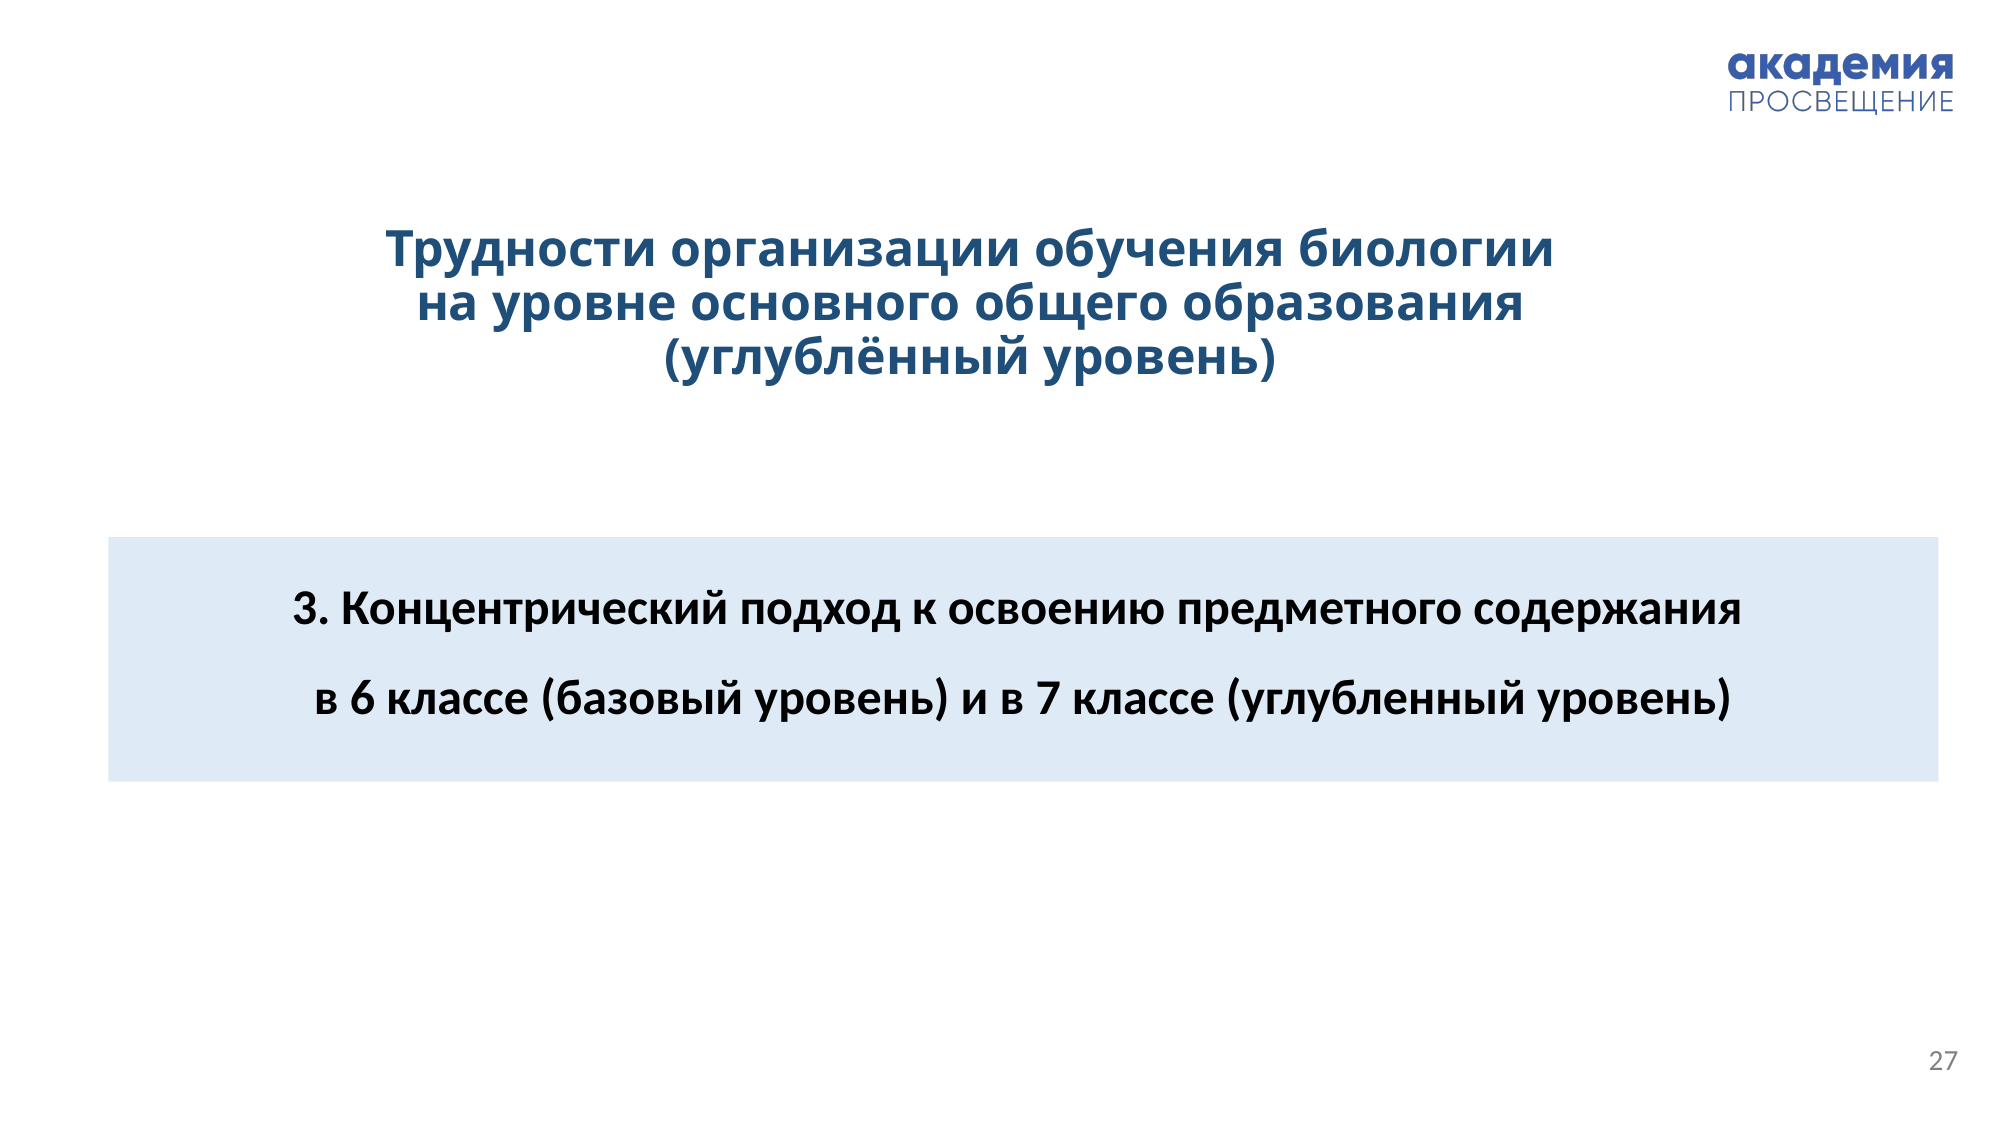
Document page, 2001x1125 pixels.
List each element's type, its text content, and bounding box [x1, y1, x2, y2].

picture [1714, 33, 1969, 133]
text_box 27 [1850, 1034, 1973, 1084]
title Трудности организации обучения биологии на уровне основного общего образования (углублённый уровень) [108, 214, 1834, 537]
list 3. Концентрический подход к освоению предметного содержания в 6 классе (базовый уровень) и в 7 классе (углубленный уровень) [108, 537, 1939, 782]
